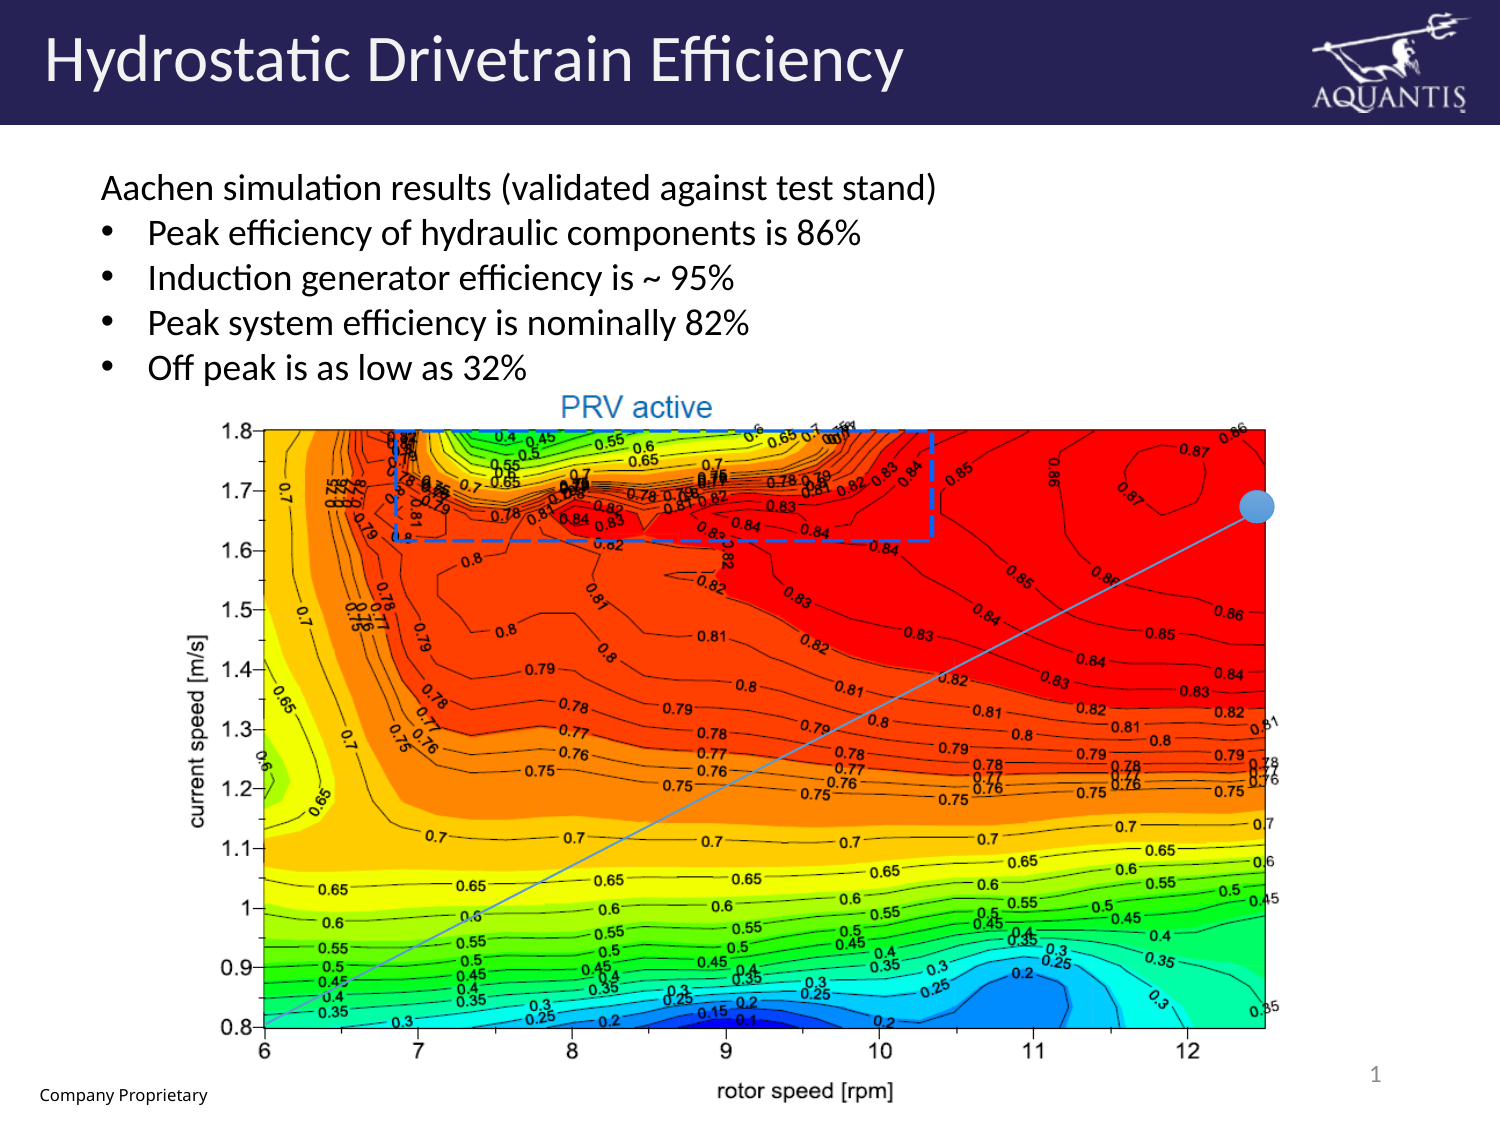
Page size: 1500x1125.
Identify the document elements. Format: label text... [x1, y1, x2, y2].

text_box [144, 349, 1323, 1113]
text_box Company Proprietary [24, 1077, 144, 1112]
text_box Hydrostatic Drivetrain Efficiency [0, 0, 1500, 125]
text_box Aachen simulation results (validated against test stand) Peak efficiency of hydraulic components is 86% Induction generator efficiency is ~ 95% Peak system efficiency is nominally 82% Off peak is as low as 32% [85, 155, 1382, 396]
picture [1312, 12, 1472, 113]
slide_number 1 [1323, 1042, 1397, 1103]
